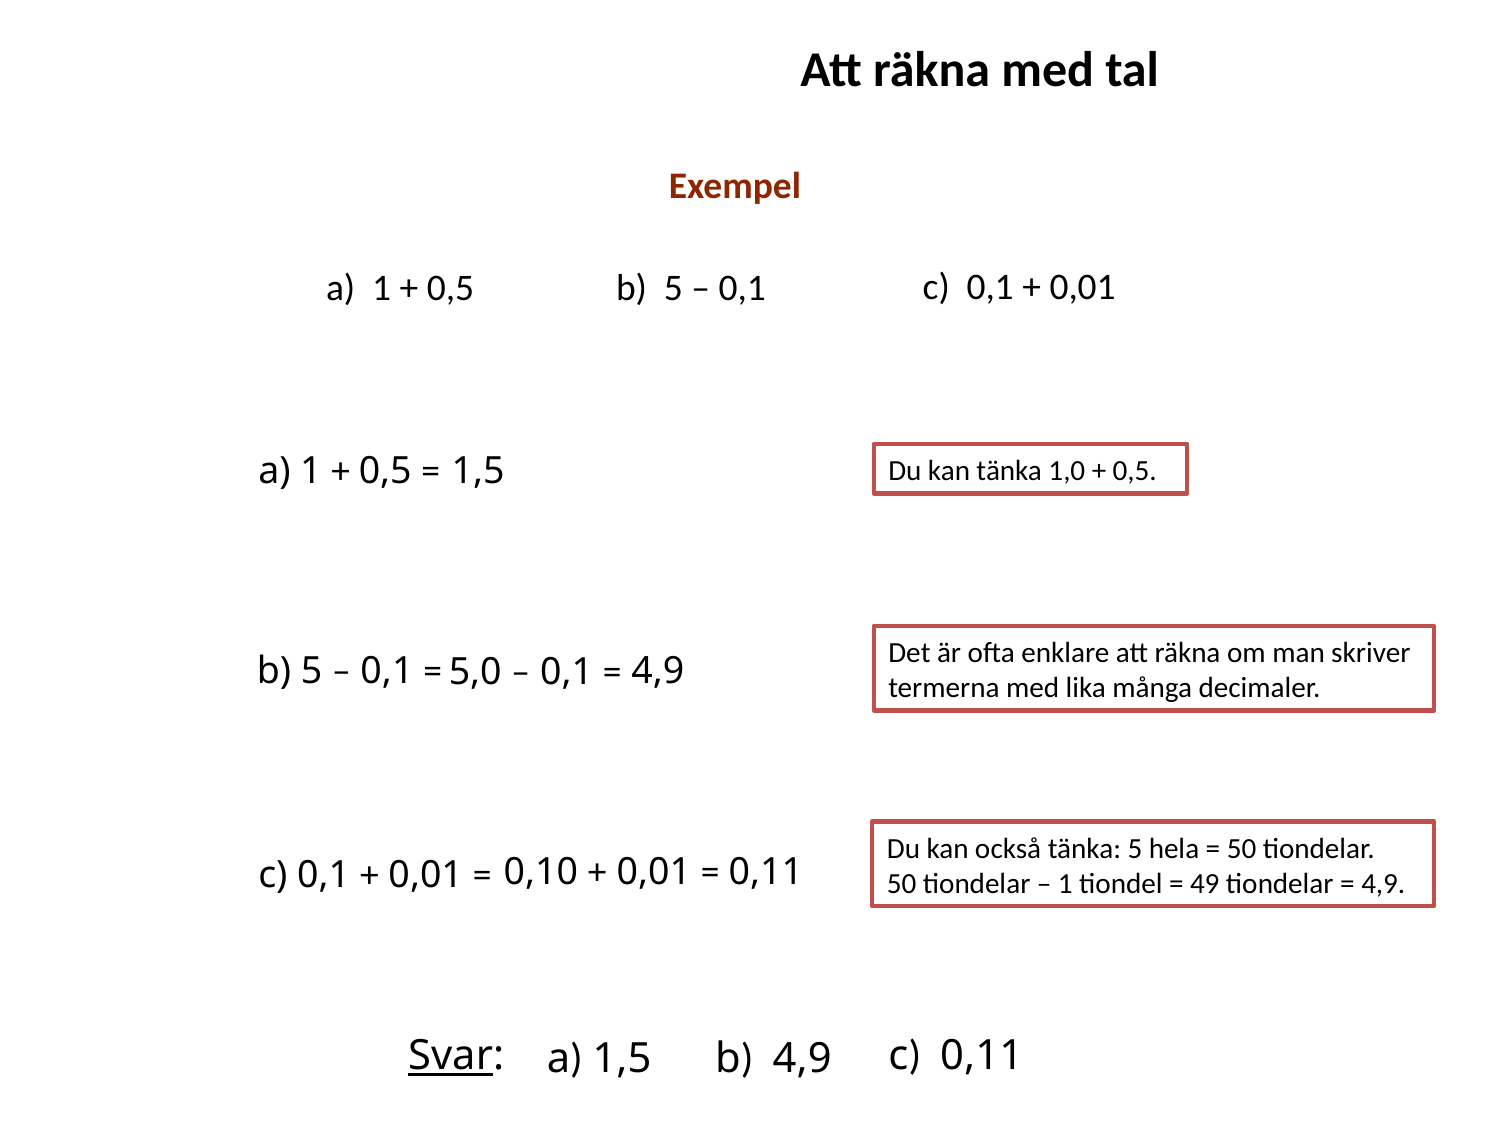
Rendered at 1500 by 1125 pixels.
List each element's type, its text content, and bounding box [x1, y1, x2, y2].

text_box a) 1 + 0,5 = [243, 438, 436, 499]
table_header a) 1 + 0,5 [318, 272, 584, 317]
text_box 1,5 [436, 438, 520, 499]
table_header c) 0,1 + 0,01 [915, 271, 1180, 317]
text_box 5,0 – 0,1 = [433, 639, 661, 700]
text_box 0,11 [753, 839, 819, 899]
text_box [700, 1023, 869, 1090]
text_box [873, 1020, 1106, 1087]
text_box b) 5 – 0,1 = [242, 638, 469, 699]
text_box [531, 1023, 698, 1090]
text_box c) 0,1 + 0,01 = [243, 842, 508, 903]
text_box Exempel [654, 153, 817, 214]
text_box 4,9 [606, 638, 700, 699]
text_box Att räkna med tal [20, 28, 1481, 104]
text_box Svar: [393, 1020, 550, 1086]
table_header b) 5 – 0,1 [608, 272, 874, 317]
text_box 0,10 + 0,01 = [488, 839, 753, 899]
text_box Du kan också tänka: 5 hela = 50 tiondelar. 50 tiondelar – 1 tiondel = 49 tiondelar = 4,9. [870, 819, 1436, 908]
text_box Det är ofta enklare att räkna om man skriver termerna med lika många decimaler. [872, 624, 1436, 713]
text_box Du kan tänka 1,0 + 0,5. [872, 442, 1189, 496]
